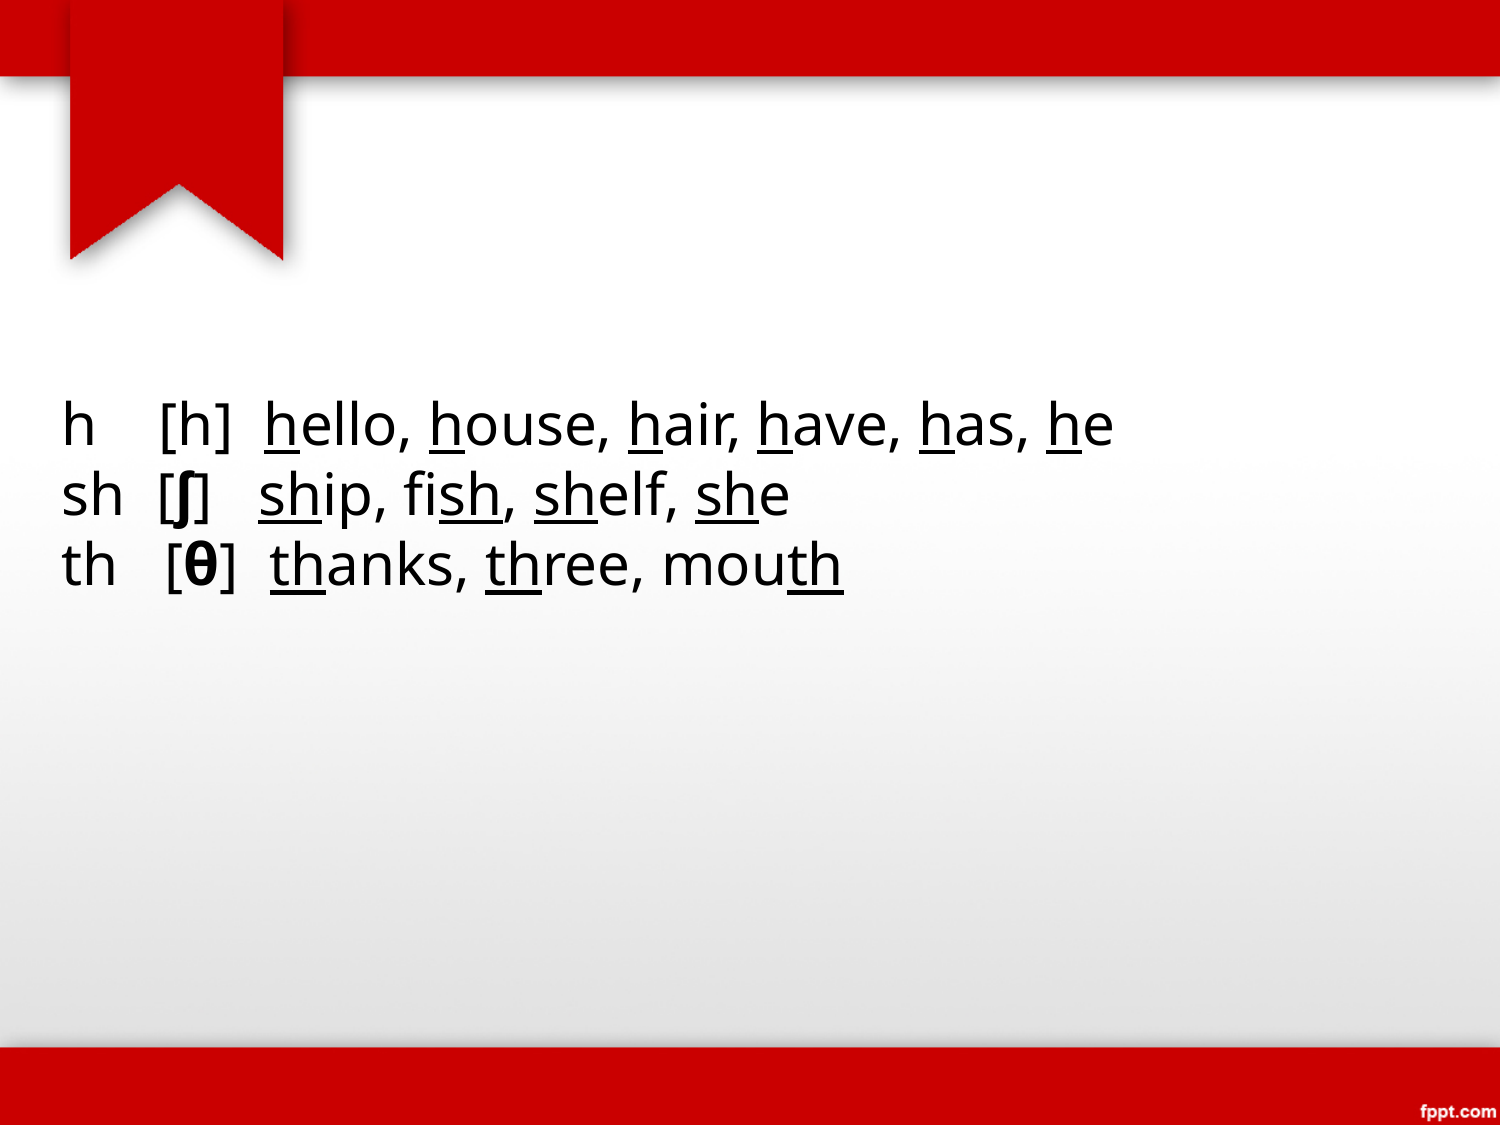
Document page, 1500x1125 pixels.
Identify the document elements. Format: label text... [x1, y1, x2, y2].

title h [h] hello, house, hair, have, has, he sh [ʃ] ship, fish, shelf, she th [θ] thanks, three, mouth [46, 351, 1435, 704]
picture [0, 0, 1500, 1125]
